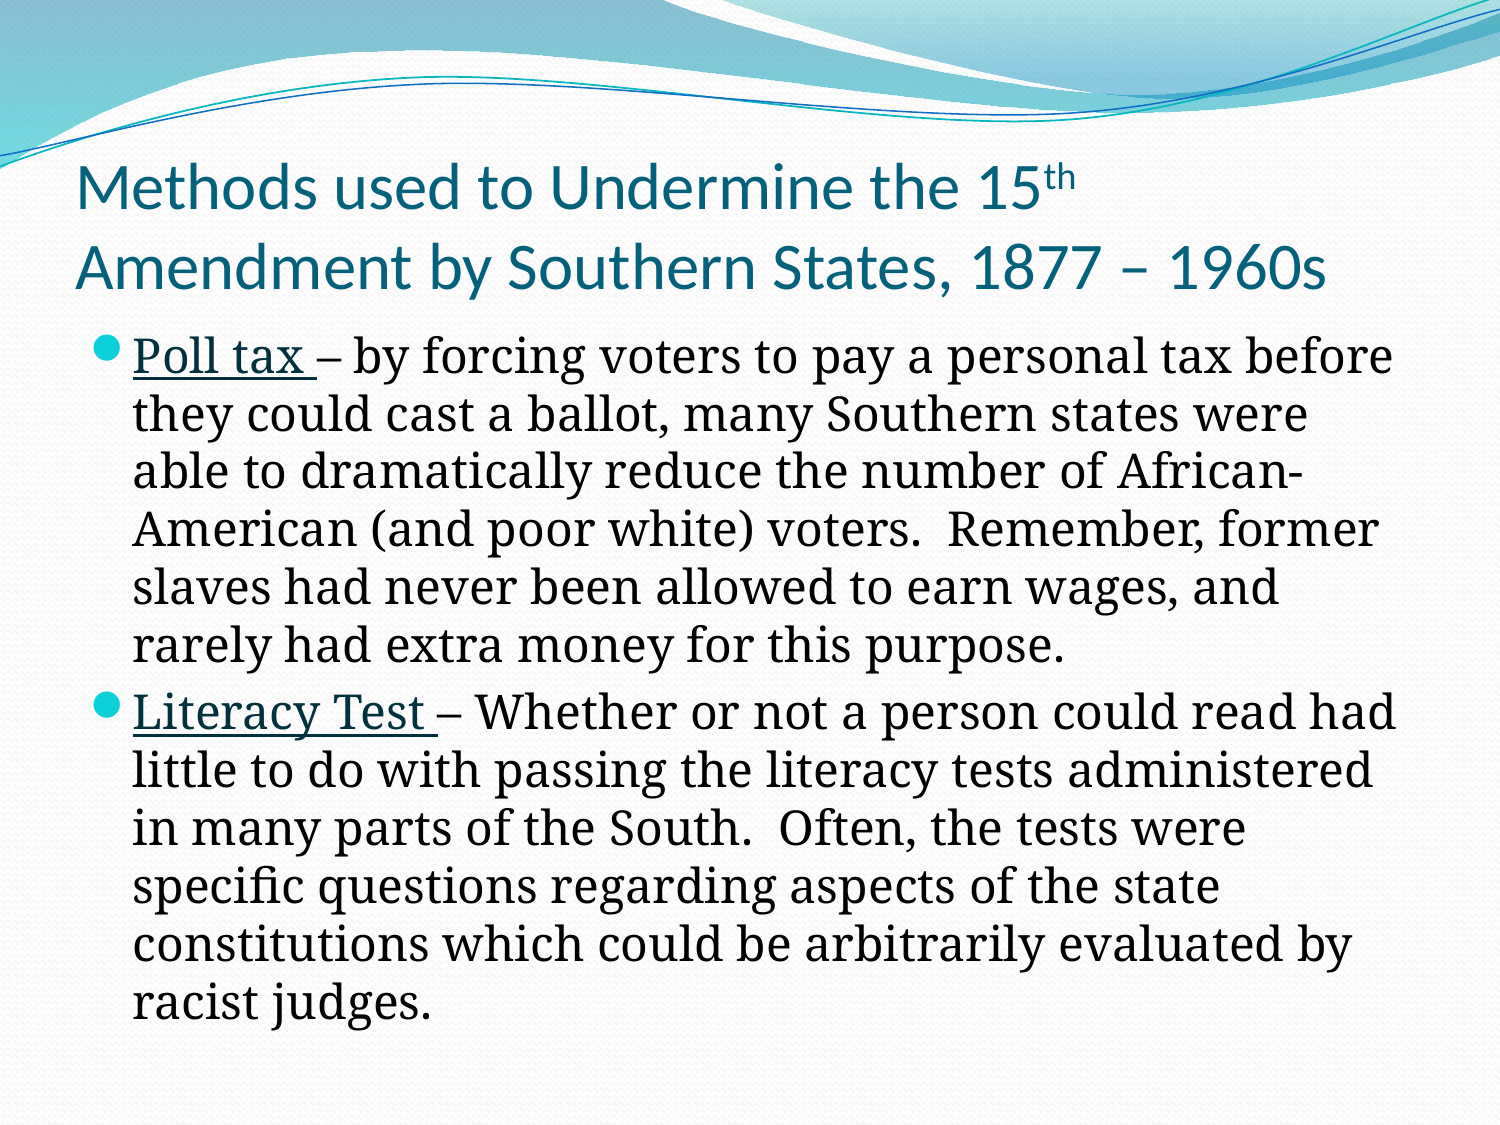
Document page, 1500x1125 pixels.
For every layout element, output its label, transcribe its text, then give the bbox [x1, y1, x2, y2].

list Poll tax – by forcing voters to pay a personal tax before they could cast a ballot, many Southern states were able to dramatically reduce the number of African-American (and poor white) voters. Remember, former slaves had never been allowed to earn wages, and rarely had extra money for this purpose. Literacy Test – Whether or not a person could read had little to do with passing the literacy tests administered in many parts of the South. Often, the tests were specific questions regarding aspects of the state constitutions which could be arbitrarily evaluated by racist judges. [75, 317, 1425, 1038]
title Methods used to Undermine the 15th Amendment by Southern States, 1877 – 1960s [75, 115, 1425, 303]
